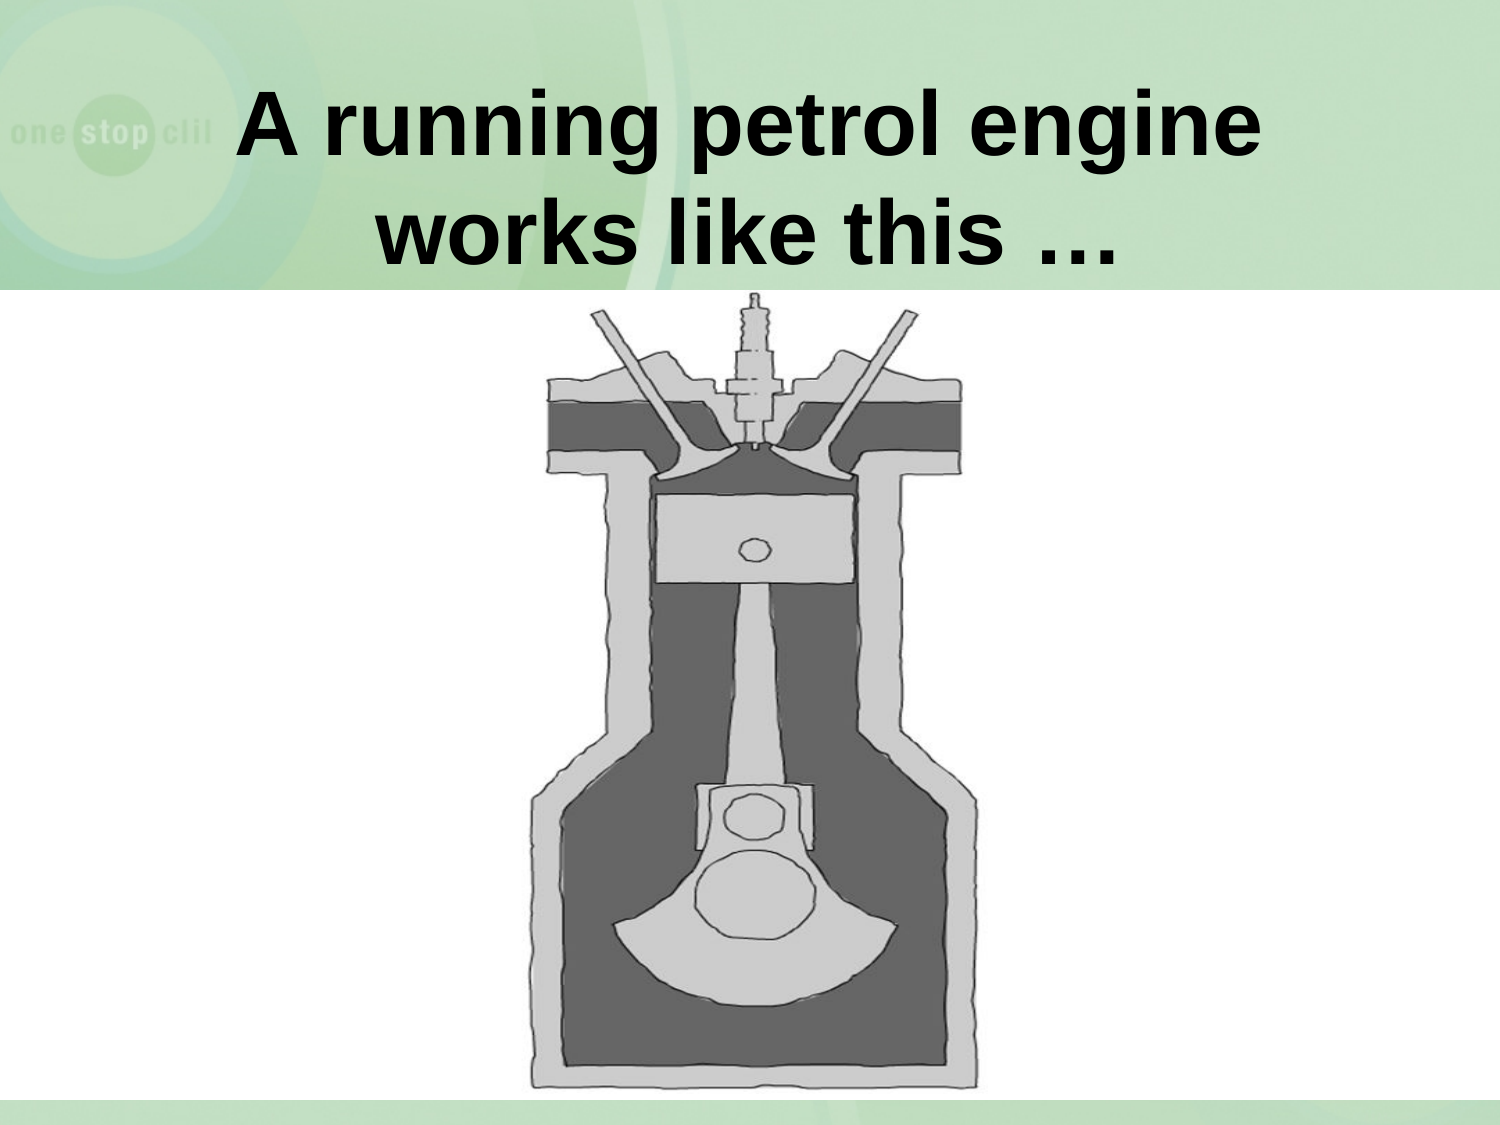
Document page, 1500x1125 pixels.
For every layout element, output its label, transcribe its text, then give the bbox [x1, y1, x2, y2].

picture [0, 0, 1500, 1125]
title A running petrol engine works like this … [75, 79, 1425, 268]
